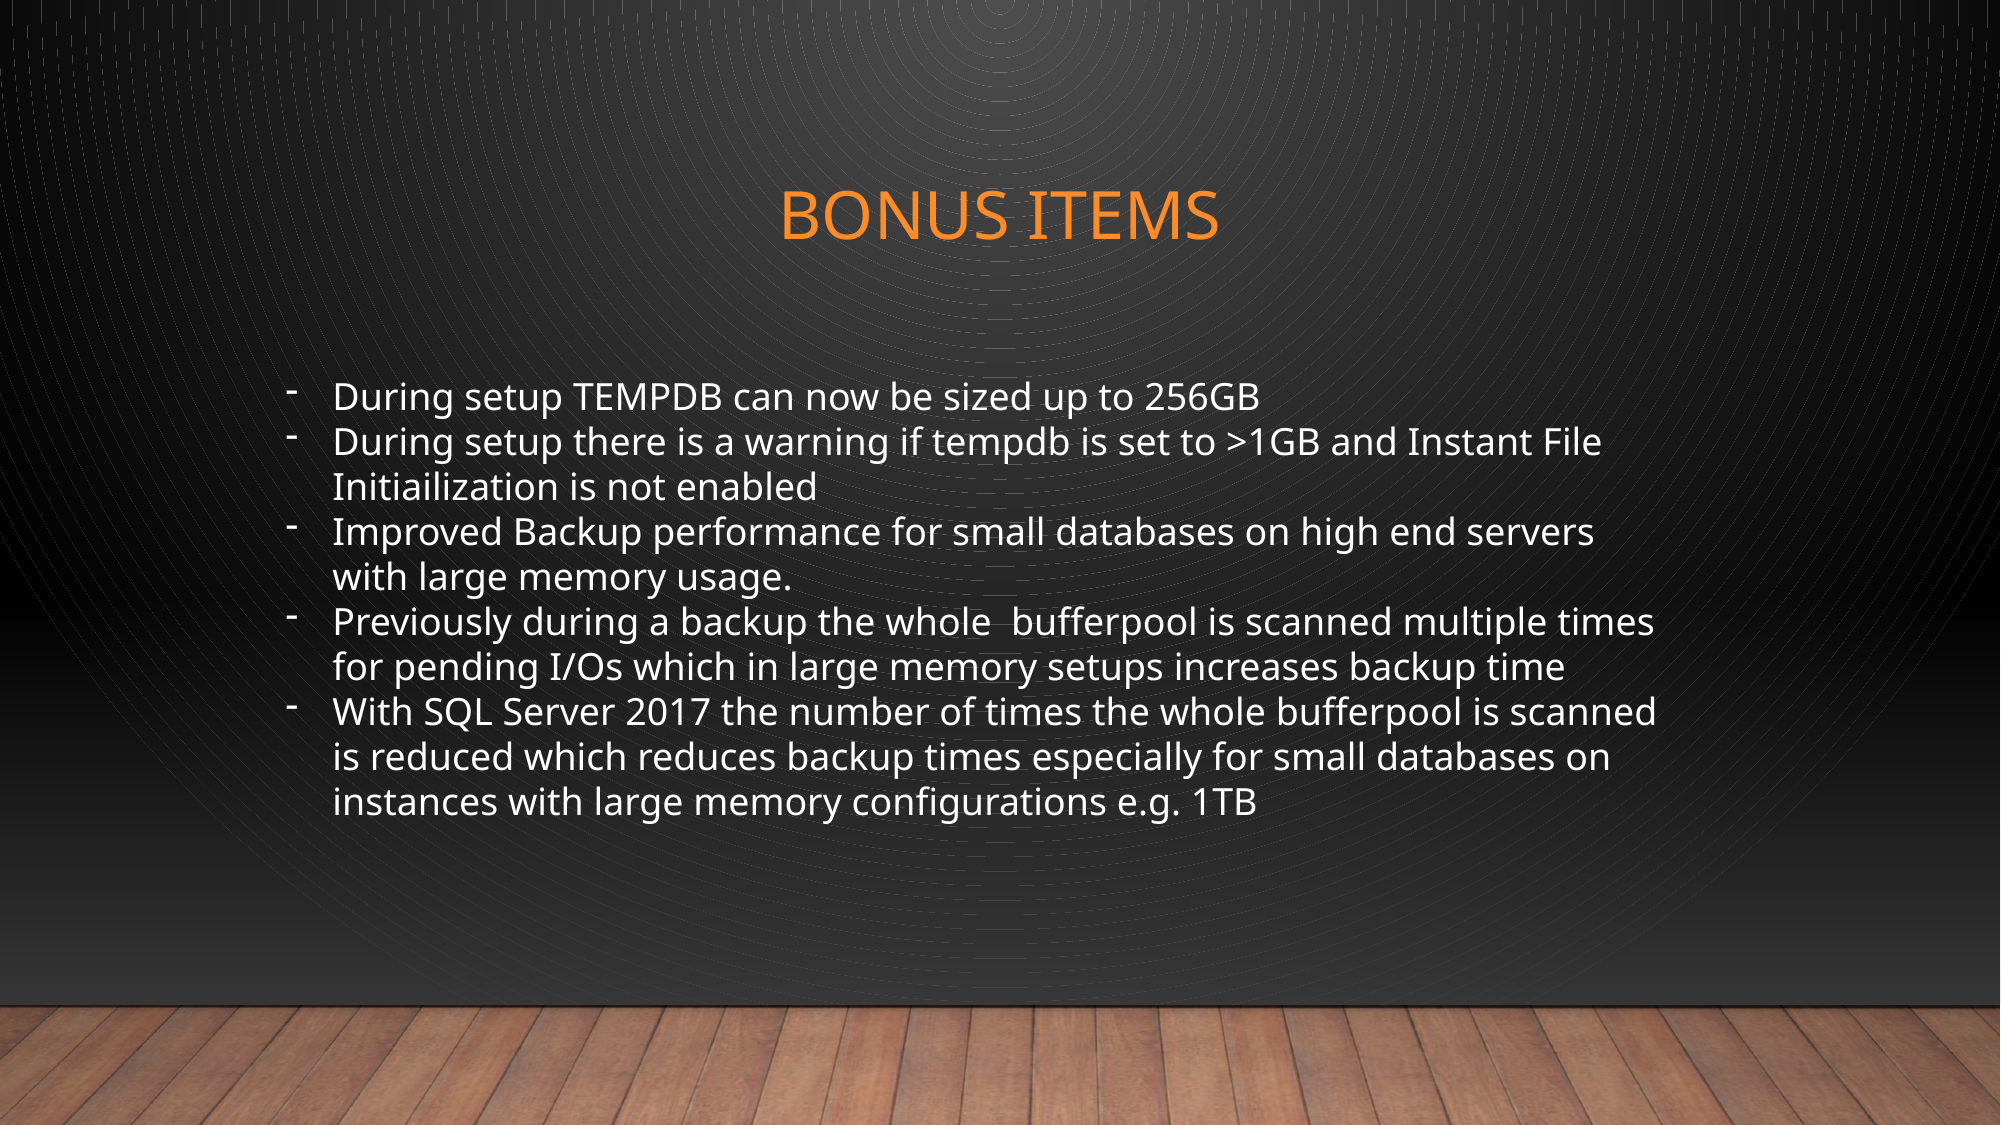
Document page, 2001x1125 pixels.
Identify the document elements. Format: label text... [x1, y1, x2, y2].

text_box During setup TEMPDB can now be sized up to 256GB During setup there is a warning if tempdb is set to >1GB and Instant File Initiailization is not enabled Improved Backup performance for small databases on high end servers with large memory usage. Previously during a backup the whole bufferpool is scanned multiple times for pending I/Os which in large memory setups increases backup time With SQL Server 2017 the number of times the whole bufferpool is scanned is reduced which reduces backup times especially for small databases on instances with large memory configurations e.g. 1TB [270, 320, 1693, 920]
picture [0, 1005, 2000, 1125]
title BONUS ITEMS [238, 131, 1763, 305]
